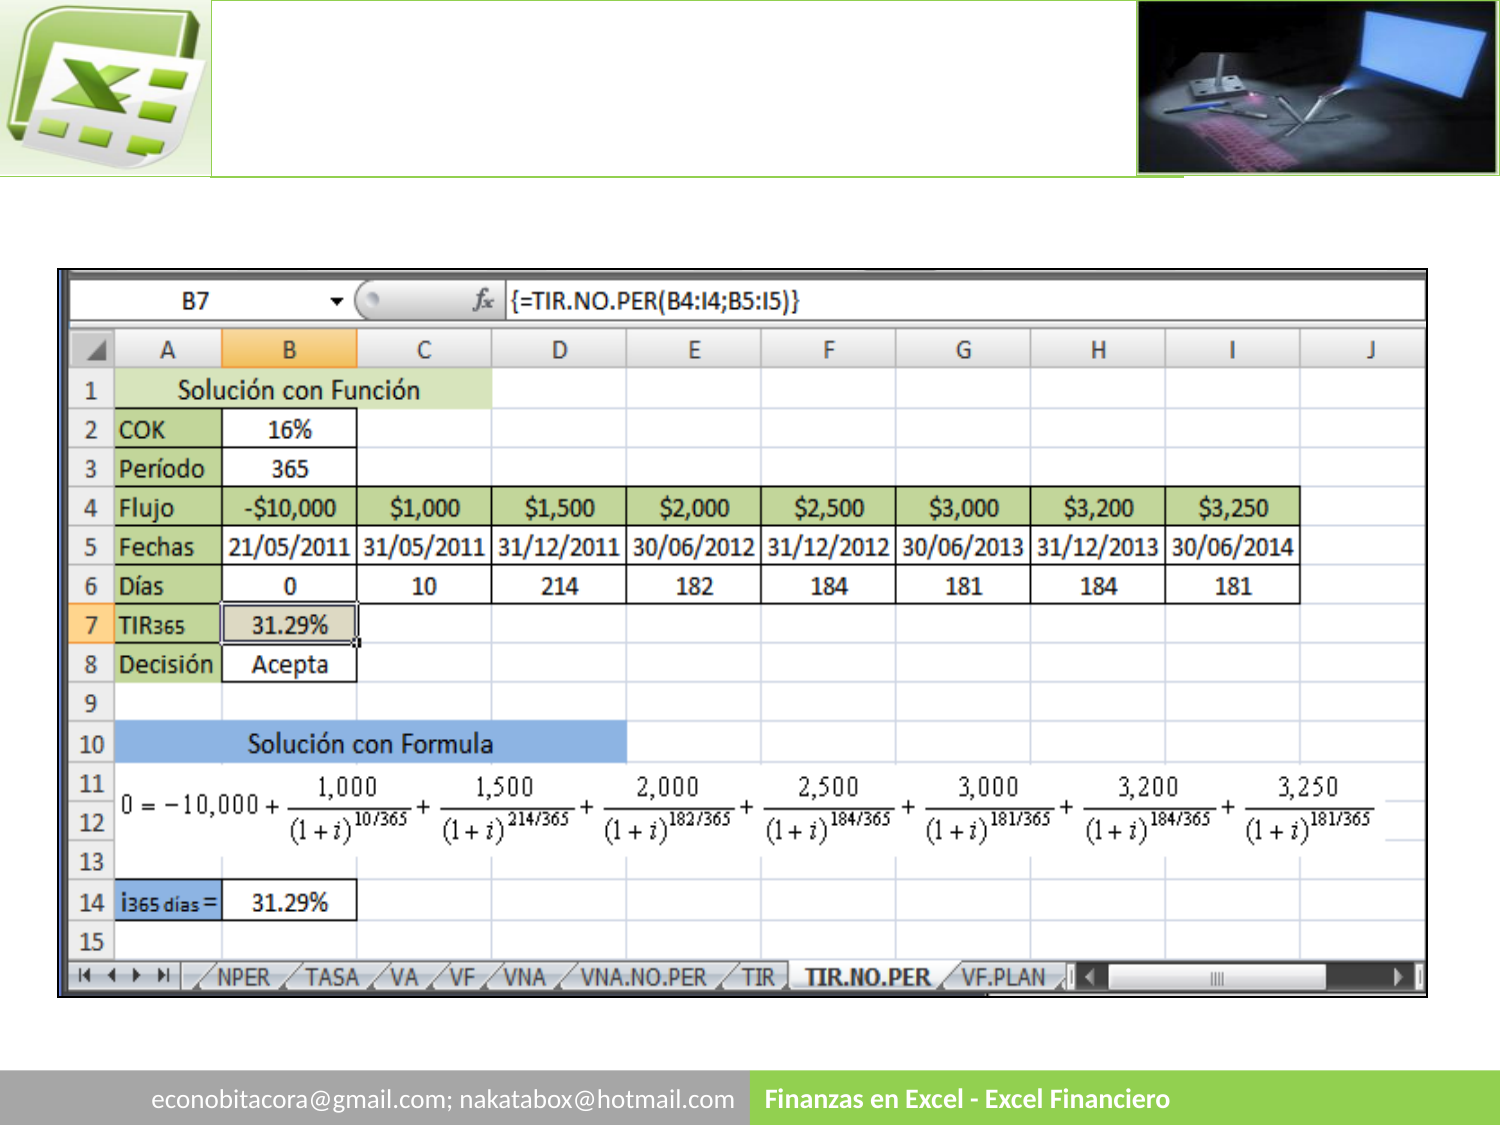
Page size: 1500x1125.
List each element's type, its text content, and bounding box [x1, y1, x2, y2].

text_box [212, 0, 1134, 178]
picture [58, 269, 1427, 997]
picture [0, 0, 212, 177]
text_box econobitacora@gmail.com; nakatabox@hotmail.com [0, 1070, 749, 1125]
picture [1136, 0, 1500, 177]
text_box Finanzas en Excel - Excel Financiero [749, 1070, 1500, 1125]
